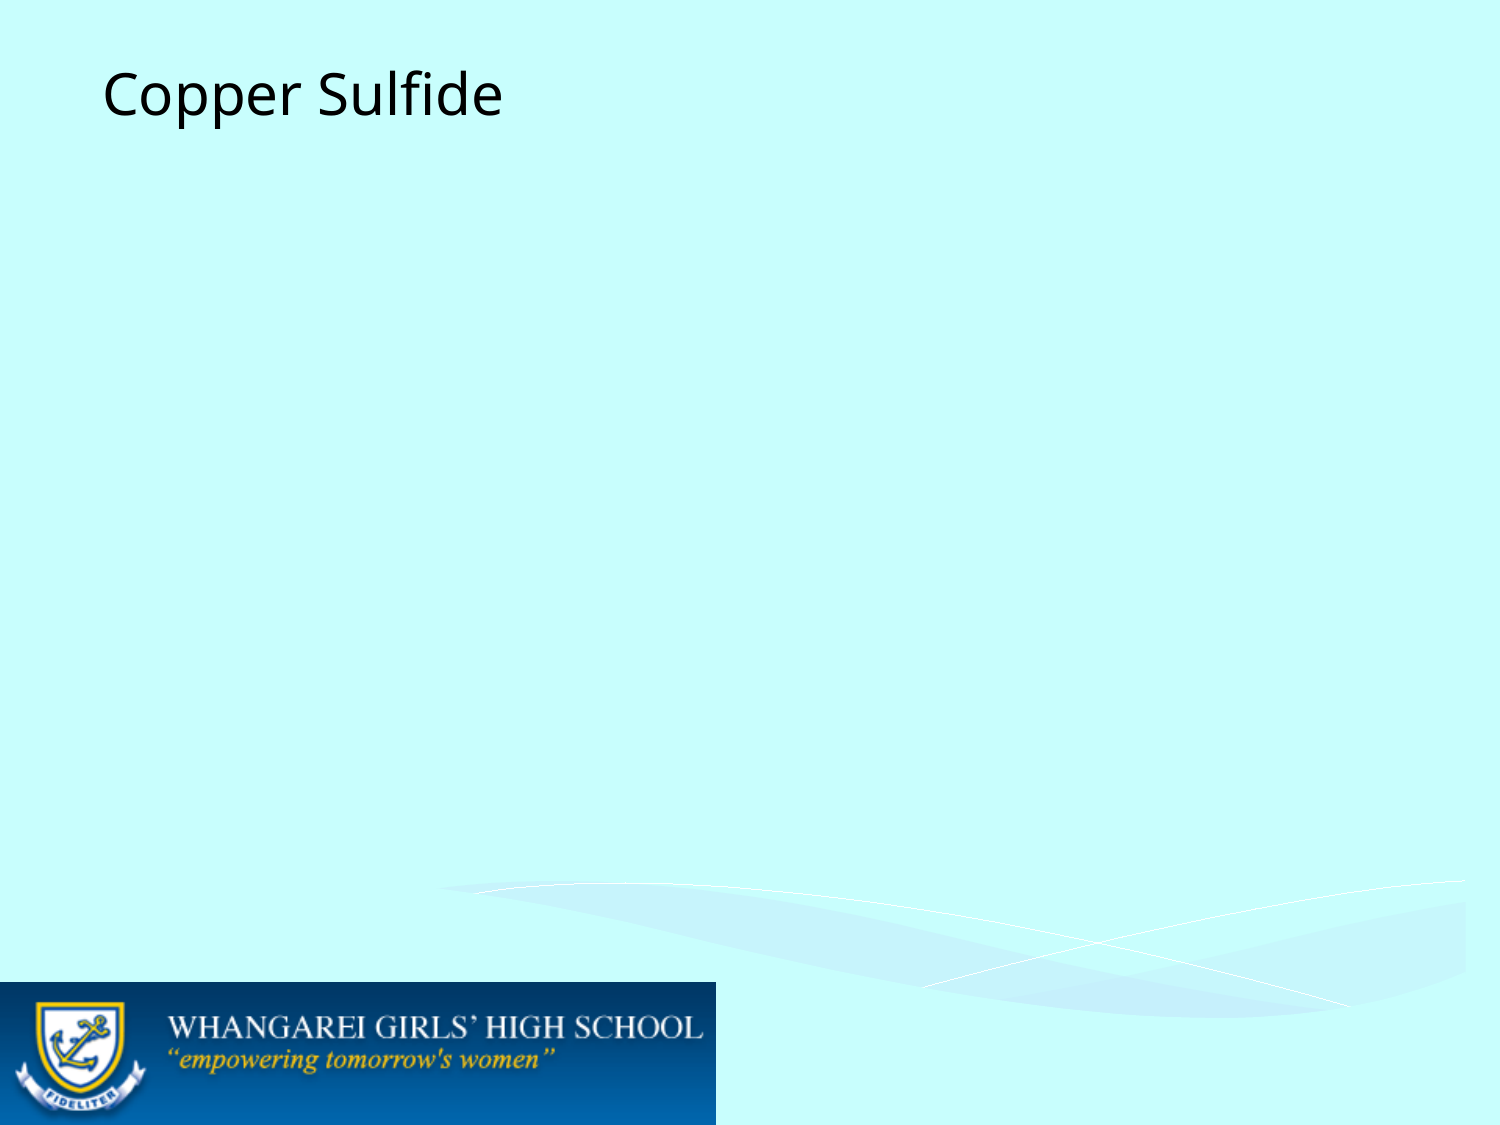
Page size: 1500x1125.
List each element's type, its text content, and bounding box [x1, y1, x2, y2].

text_box Copper Sulfide [87, 50, 588, 135]
picture [0, 982, 716, 1125]
